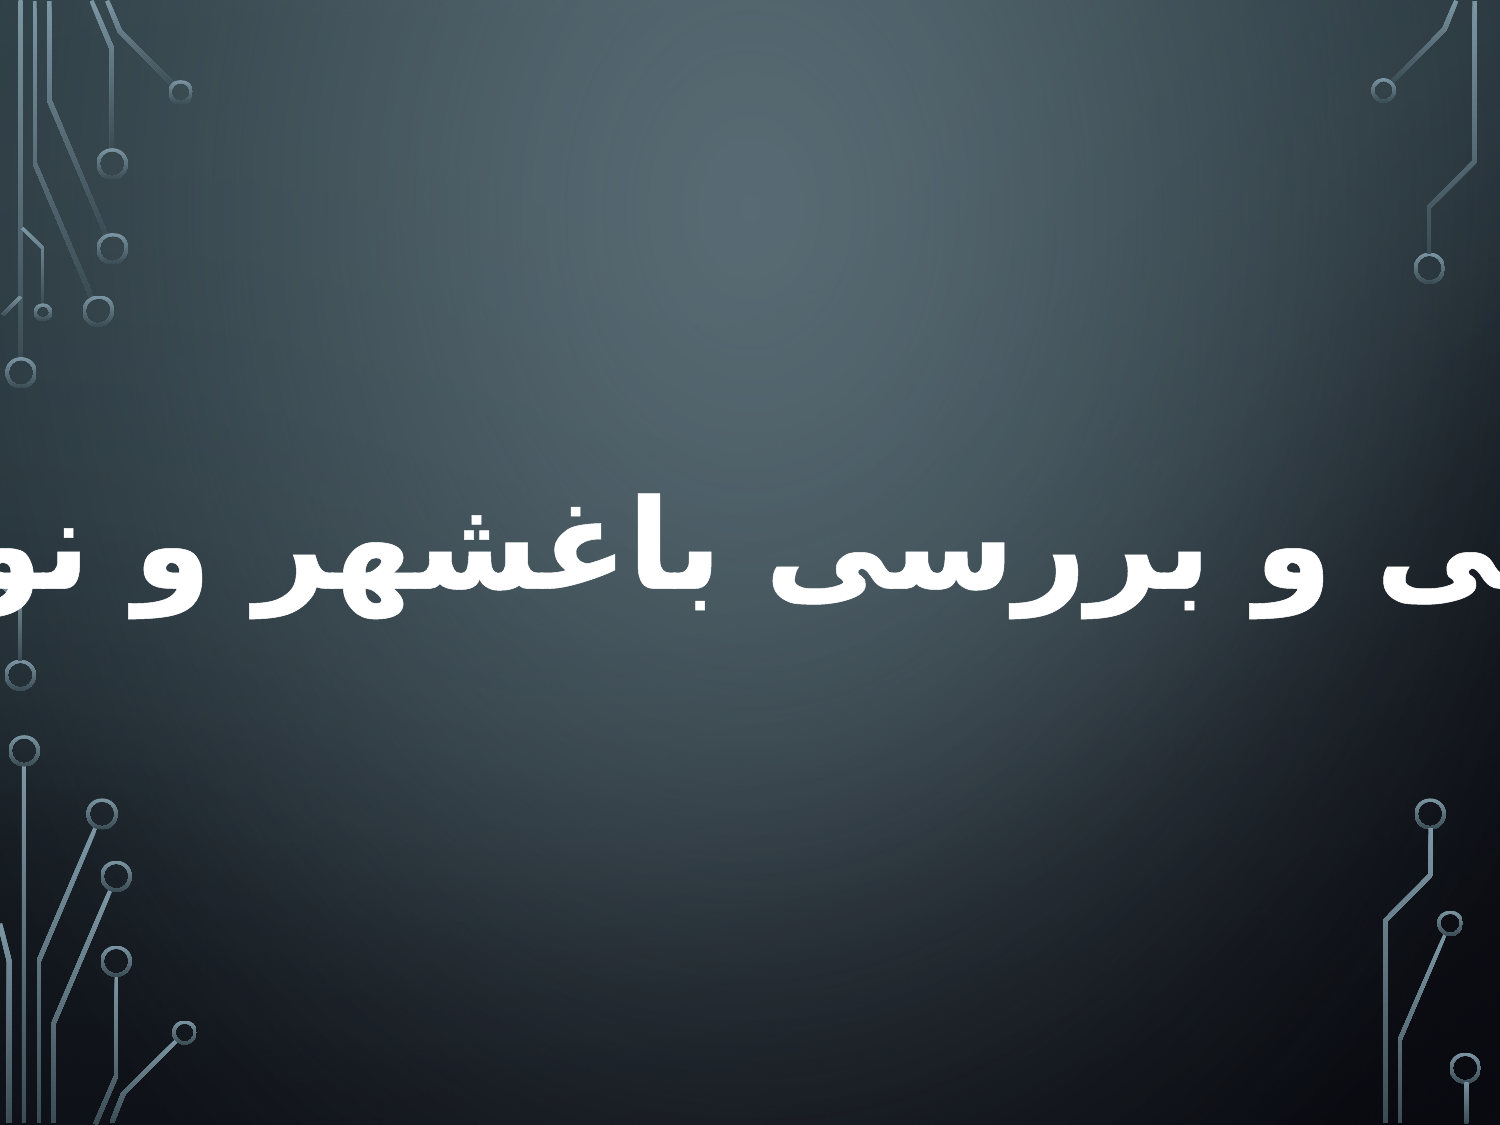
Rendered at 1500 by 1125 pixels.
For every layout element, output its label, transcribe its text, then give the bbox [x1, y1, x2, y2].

text_box معرفی و بررسی باغشهر و نوشهر [0, 456, 1500, 621]
